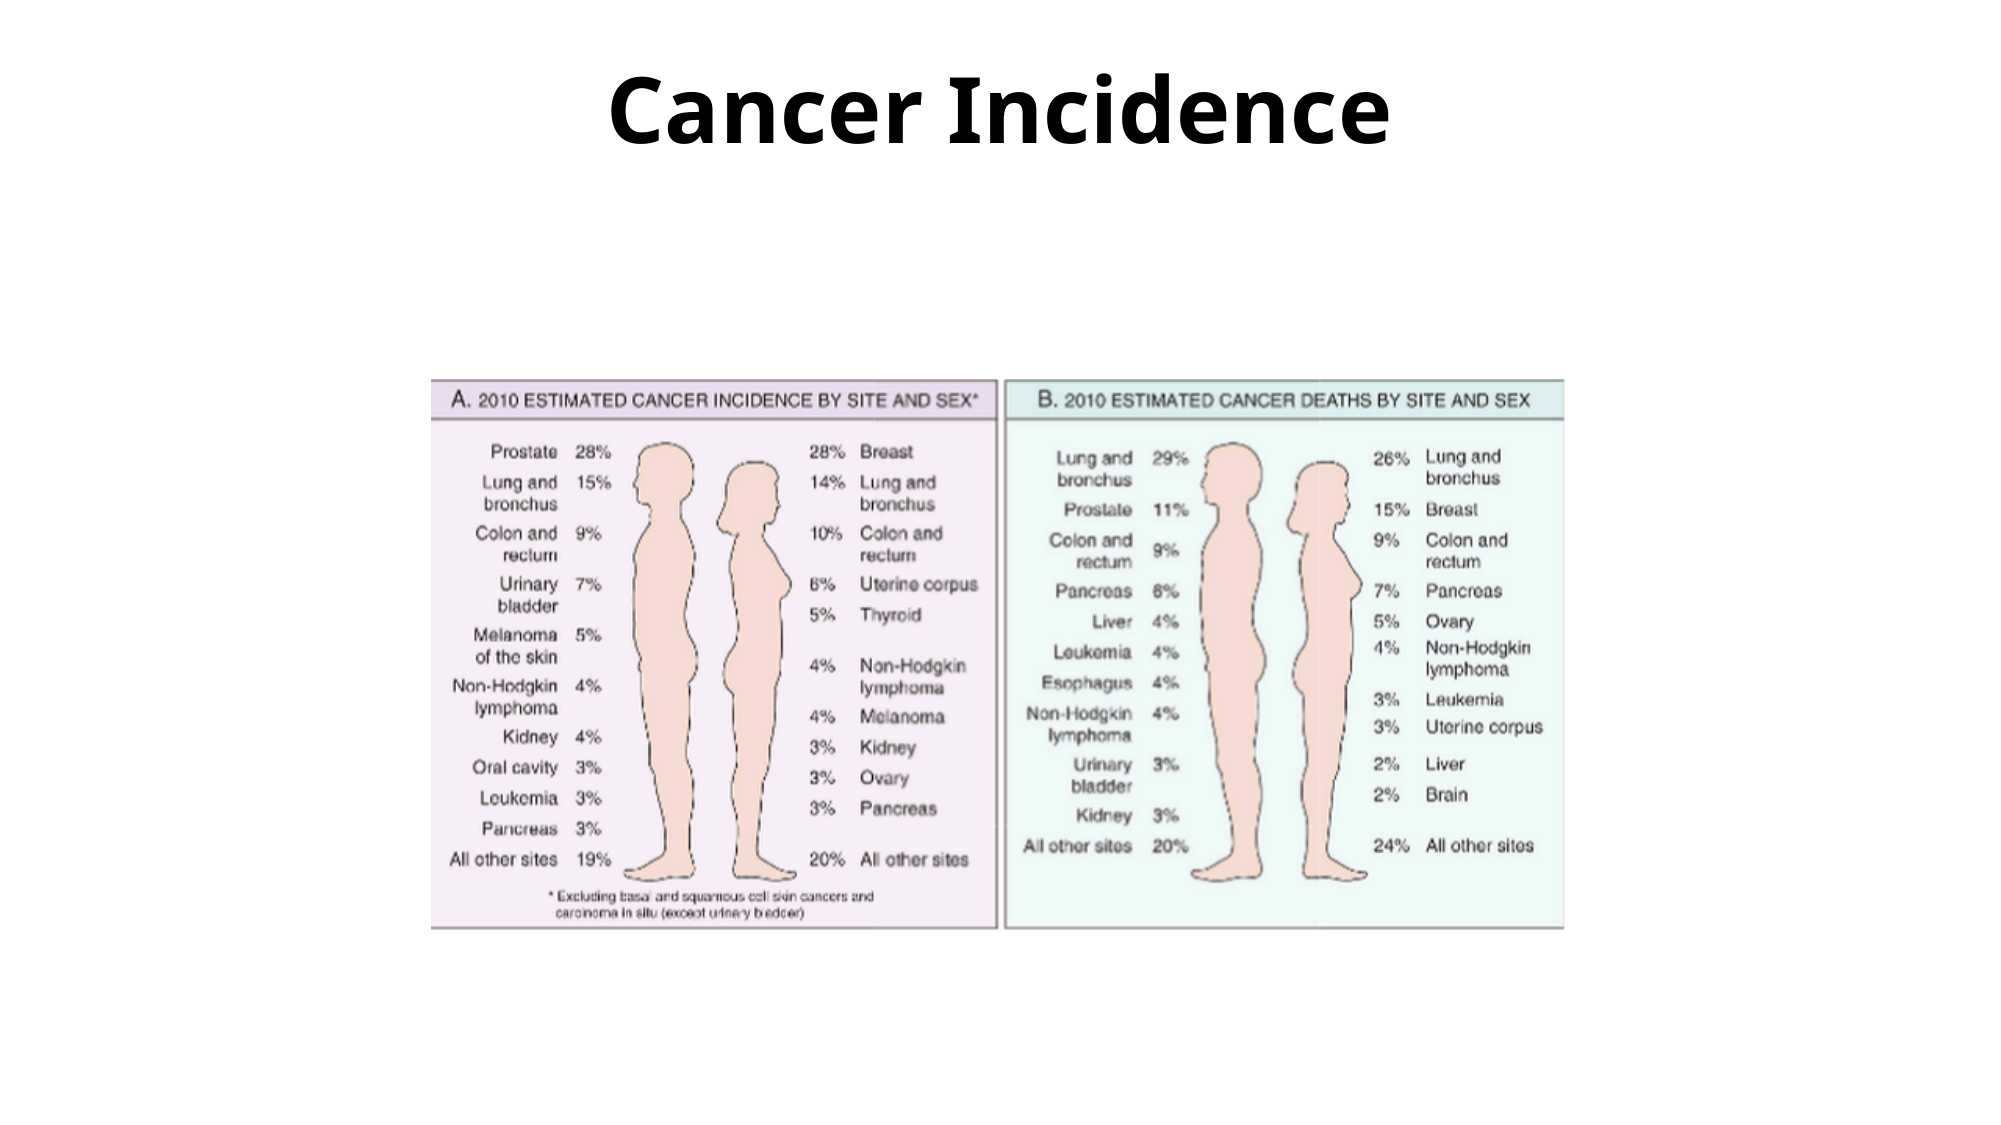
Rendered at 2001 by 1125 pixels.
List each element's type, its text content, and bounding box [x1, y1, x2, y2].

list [431, 379, 1568, 933]
title Cancer Incidence [137, 59, 1863, 278]
